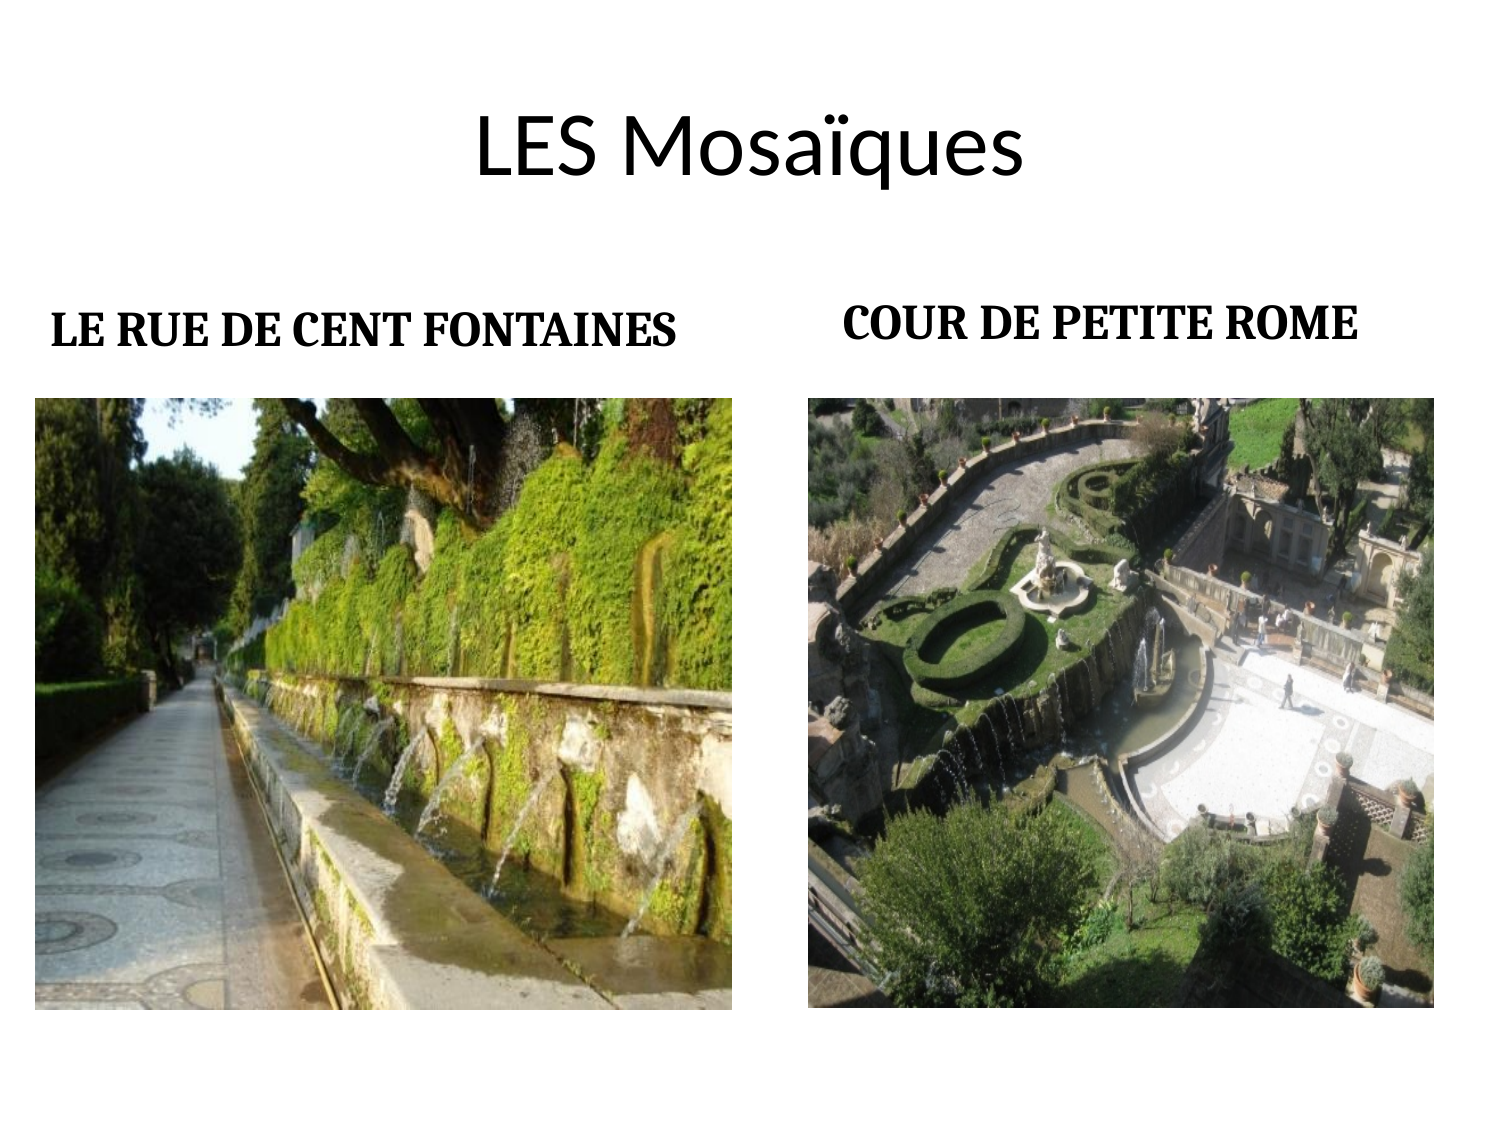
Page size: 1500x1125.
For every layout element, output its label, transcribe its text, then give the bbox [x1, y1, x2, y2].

list LE RUE DE CENT FONTAINES [35, 292, 738, 389]
title LES Mosaïques [75, 45, 1425, 233]
list COUR DE PETITE ROME [761, 251, 1425, 357]
picture [34, 397, 733, 1010]
picture [808, 397, 1434, 1009]
